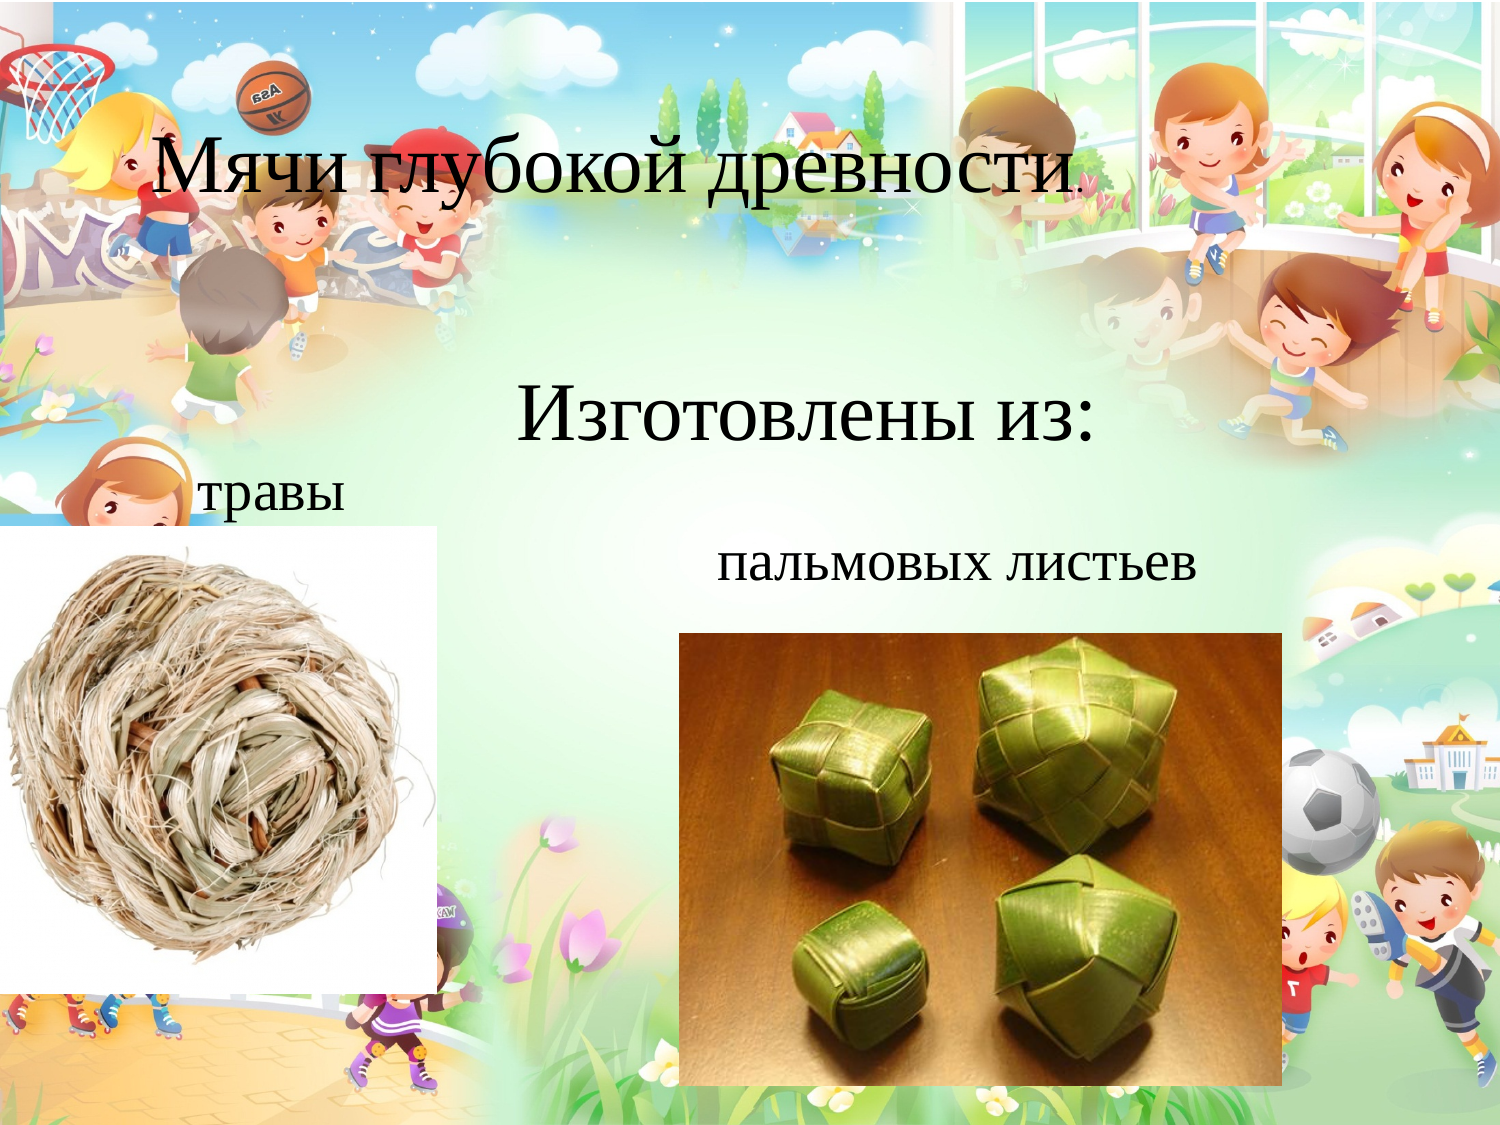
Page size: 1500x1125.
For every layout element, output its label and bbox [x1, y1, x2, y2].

list [0, 2, 1500, 1125]
picture [678, 633, 1282, 1086]
picture [0, 526, 438, 994]
